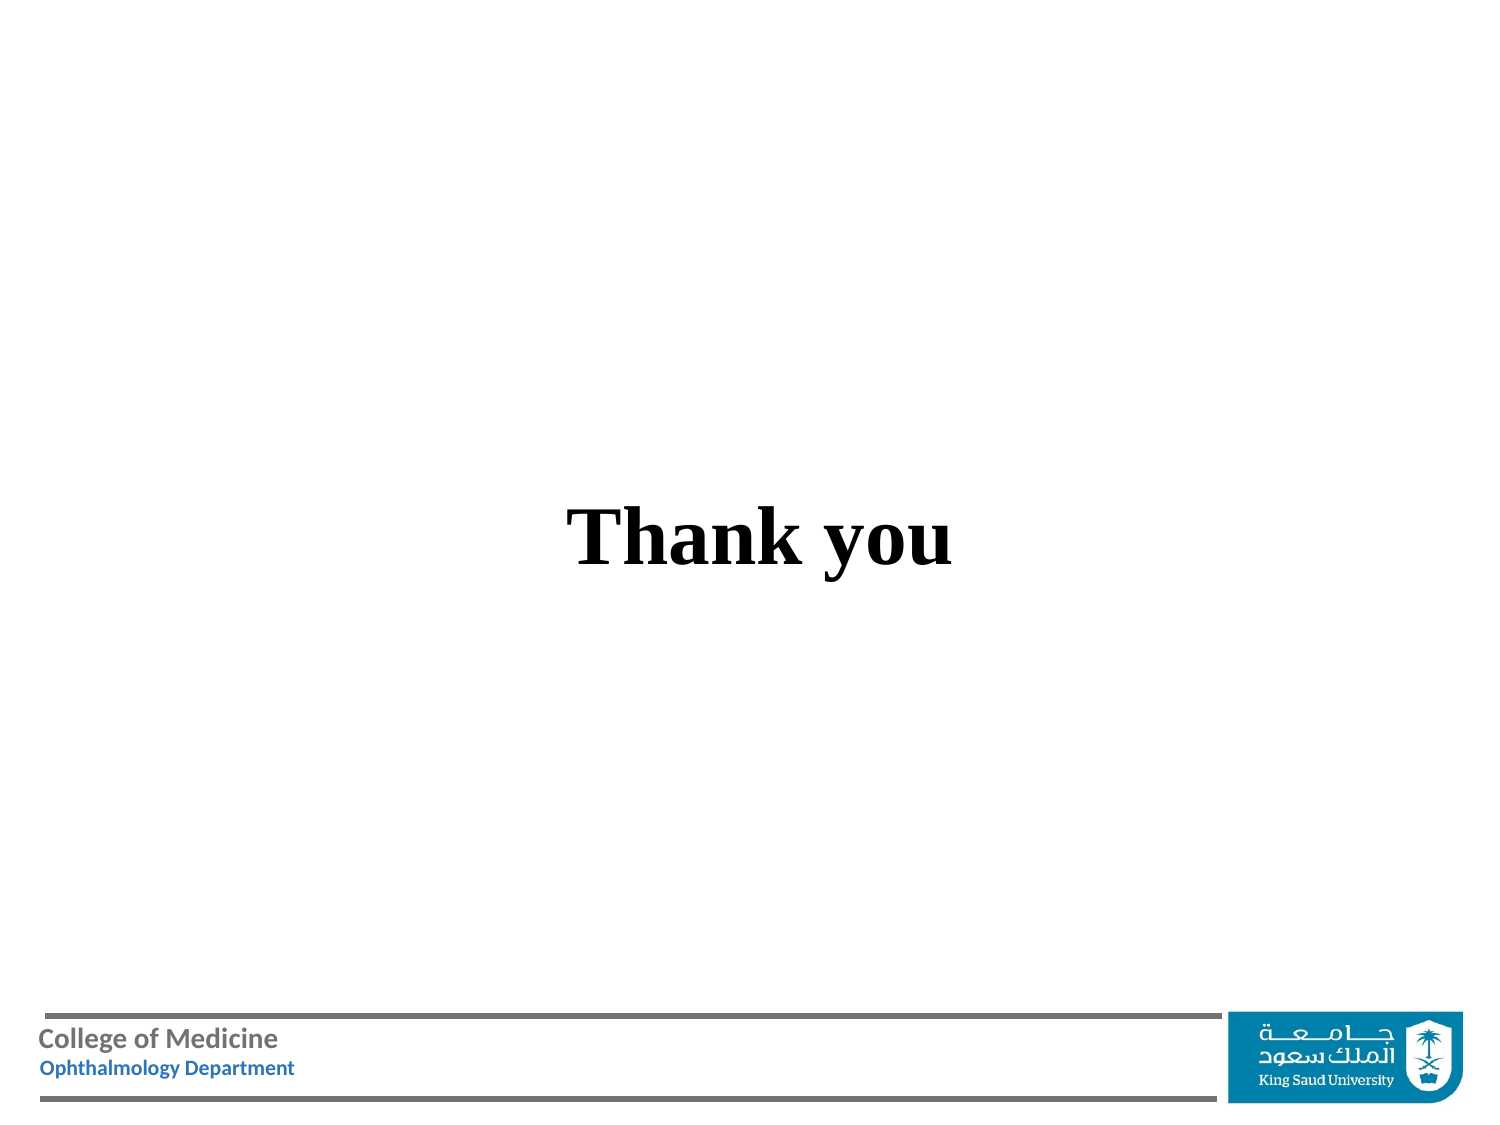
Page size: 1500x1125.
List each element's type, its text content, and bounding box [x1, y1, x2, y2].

text_box Thank you [531, 474, 969, 589]
picture [1226, 1009, 1465, 1106]
